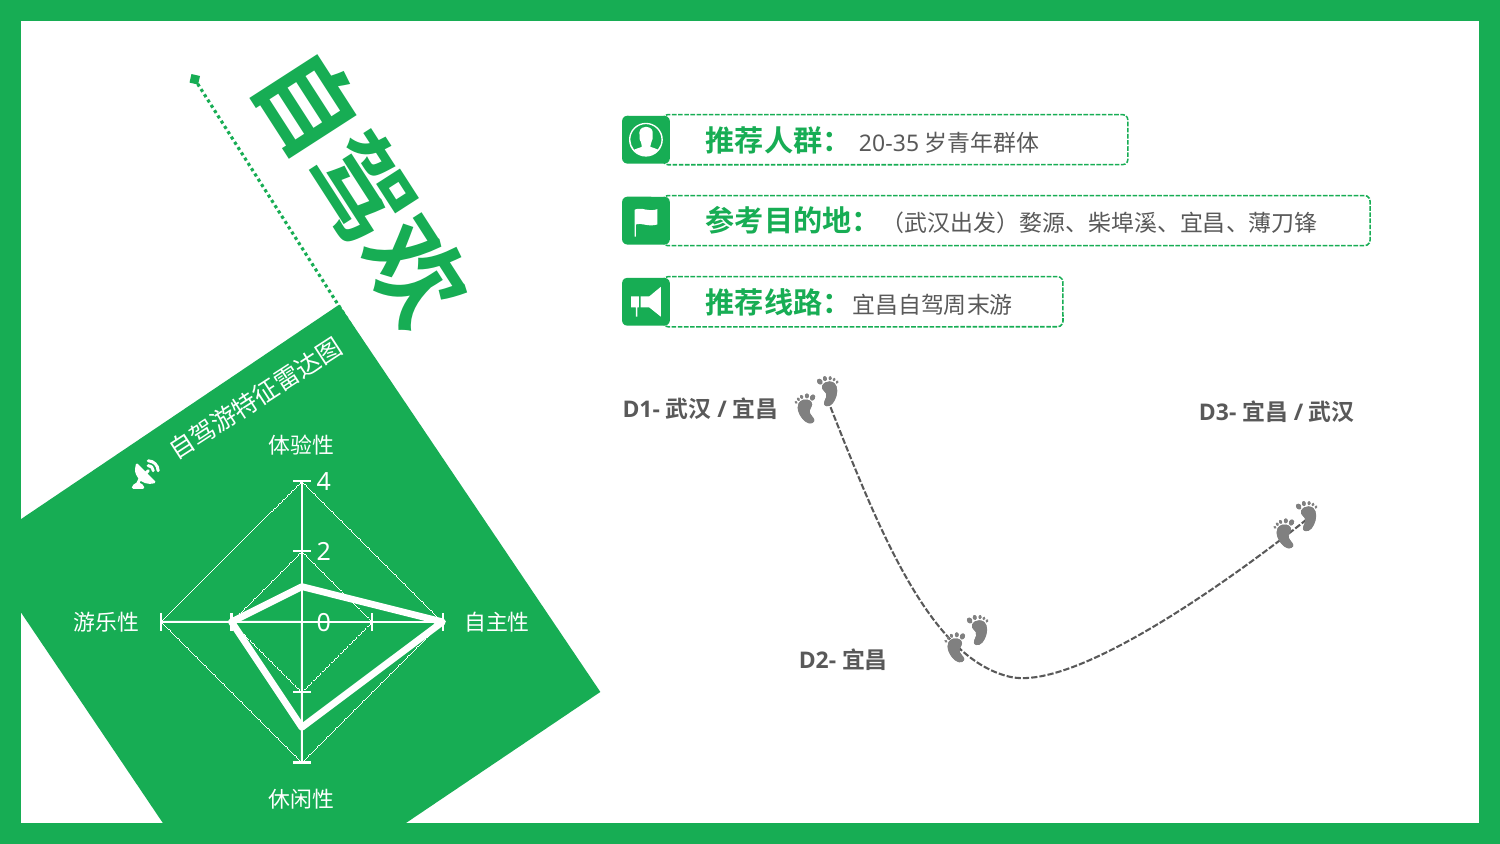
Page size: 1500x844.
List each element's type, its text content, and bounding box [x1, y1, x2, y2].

text_box D2-宜昌 [784, 632, 1018, 681]
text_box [61, 382, 601, 844]
text_box D1-武汉/宜昌 [607, 381, 791, 430]
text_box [943, 614, 989, 663]
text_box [1272, 500, 1318, 550]
text_box [839, 403, 1267, 679]
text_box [621, 276, 1117, 328]
text_box [0, 0, 1500, 844]
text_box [793, 375, 839, 425]
text_box D3-宜昌/武汉 [1184, 384, 1418, 432]
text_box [621, 114, 1282, 166]
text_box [194, 19, 433, 381]
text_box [621, 195, 1394, 247]
